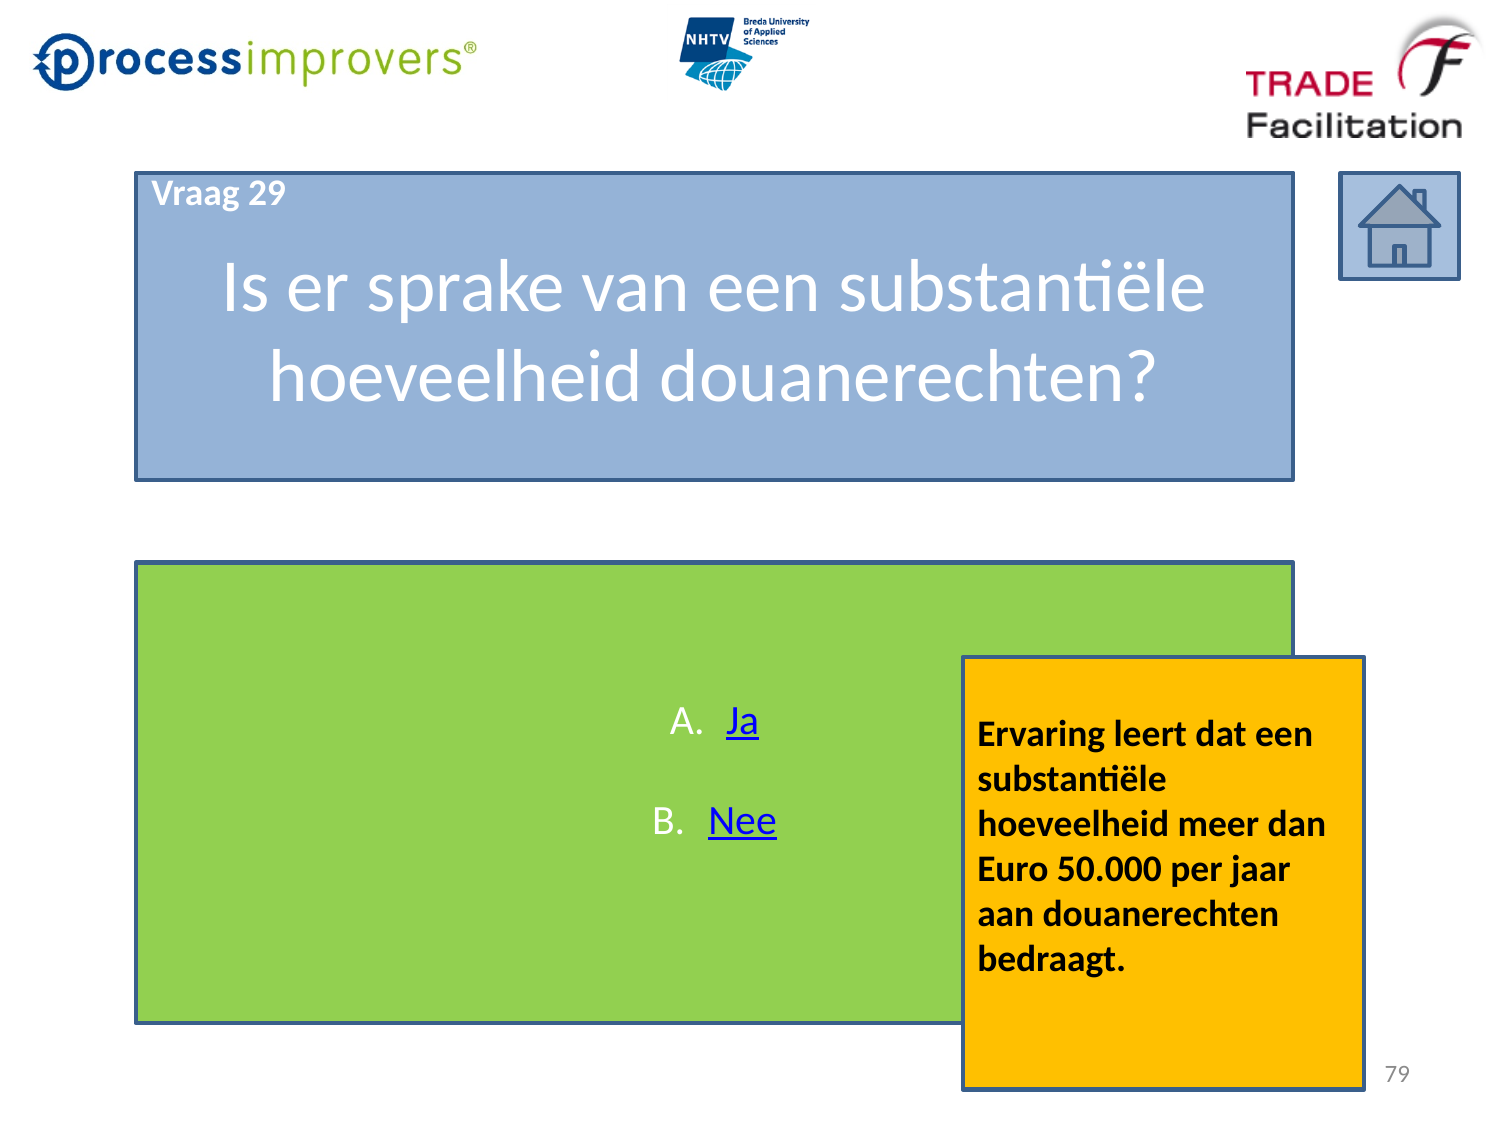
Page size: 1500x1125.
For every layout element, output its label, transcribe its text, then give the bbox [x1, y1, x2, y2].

text_box [1338, 171, 1461, 281]
picture [29, 30, 479, 93]
text_box Ervaring leert dat een substantiële hoeveelheid meer dan Euro 50.000 per jaar aan douanerechten bedraagt. [961, 655, 1366, 1092]
picture [667, 4, 816, 103]
text_box Vraag 29 [136, 160, 302, 221]
slide_number 79 [1074, 1042, 1425, 1103]
text_box Is er sprake van een substantiële hoeveelheid douanerechten? [134, 171, 1295, 482]
picture [1246, 10, 1487, 138]
text_box Ja Nee [134, 560, 1295, 1025]
